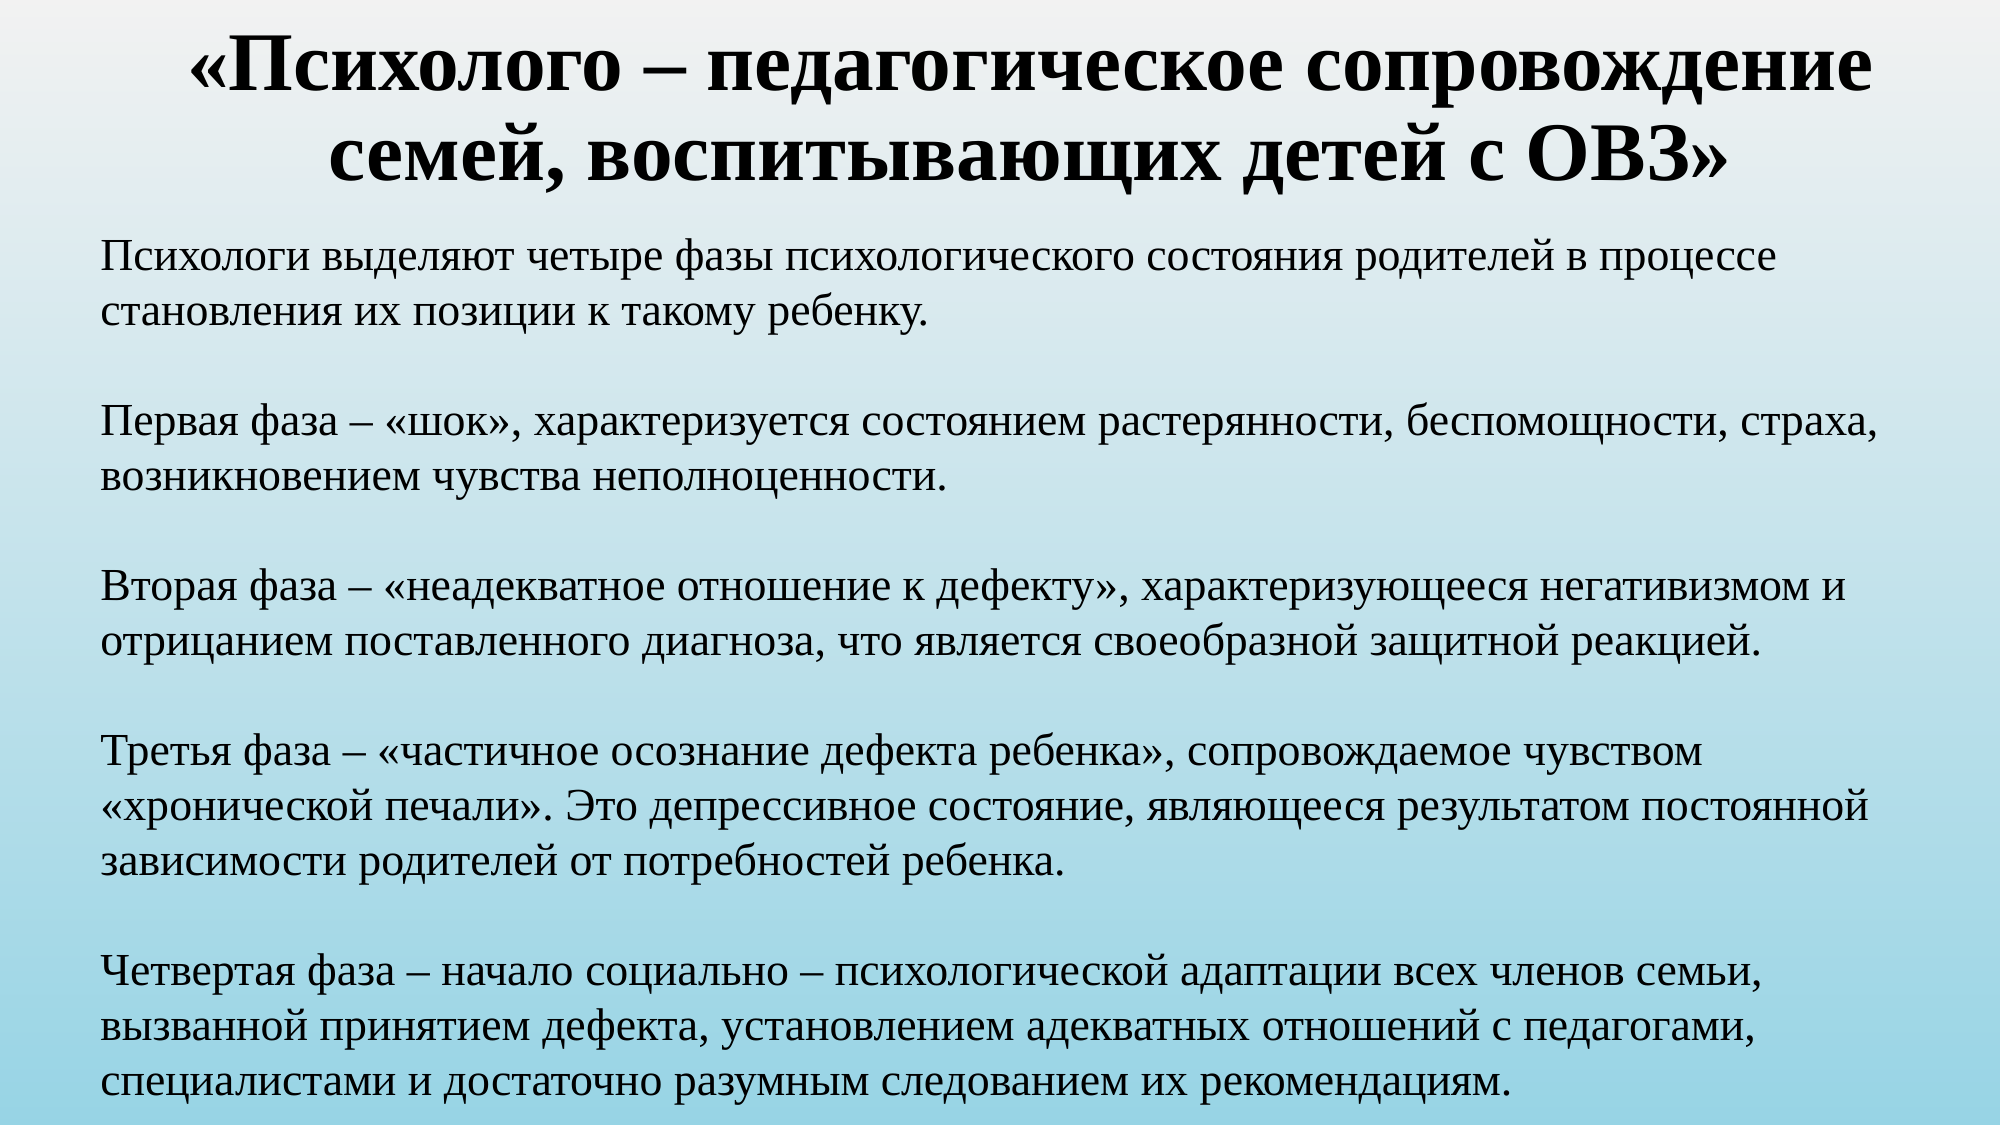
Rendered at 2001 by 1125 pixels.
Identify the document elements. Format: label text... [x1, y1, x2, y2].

text_box Психологи выделяют четыре фазы психологического состояния родителей в процессе становления их позиции к такому ребенку. Первая фаза – «шок», характеризуется состоянием растерянности, беспомощности, страха, возникновением чувства неполноценности. Вторая фаза – «неадекватное отношение к дефекту», характеризующееся негативизмом и отрицанием поставленного диагноза, что является своеобразной защитной реакцией. Третья фаза – «частичное осознание дефекта ребенка», сопровождаемое чувством «хронической печали». Это депрессивное состояние, являющееся результатом постоянной зависимости родителей от потребностей ребенка. Четвертая фаза – начало социально – психологической адаптации всех членов семьи, вызванной принятием дефекта, установлением адекватных отношений с педагогами, специалистами и достаточно разумным следованием их рекомендациям. [85, 217, 1977, 1112]
title «Психолого – педагогическое сопровождение семей, воспитывающих детей с ОВЗ» [62, 0, 2000, 218]
